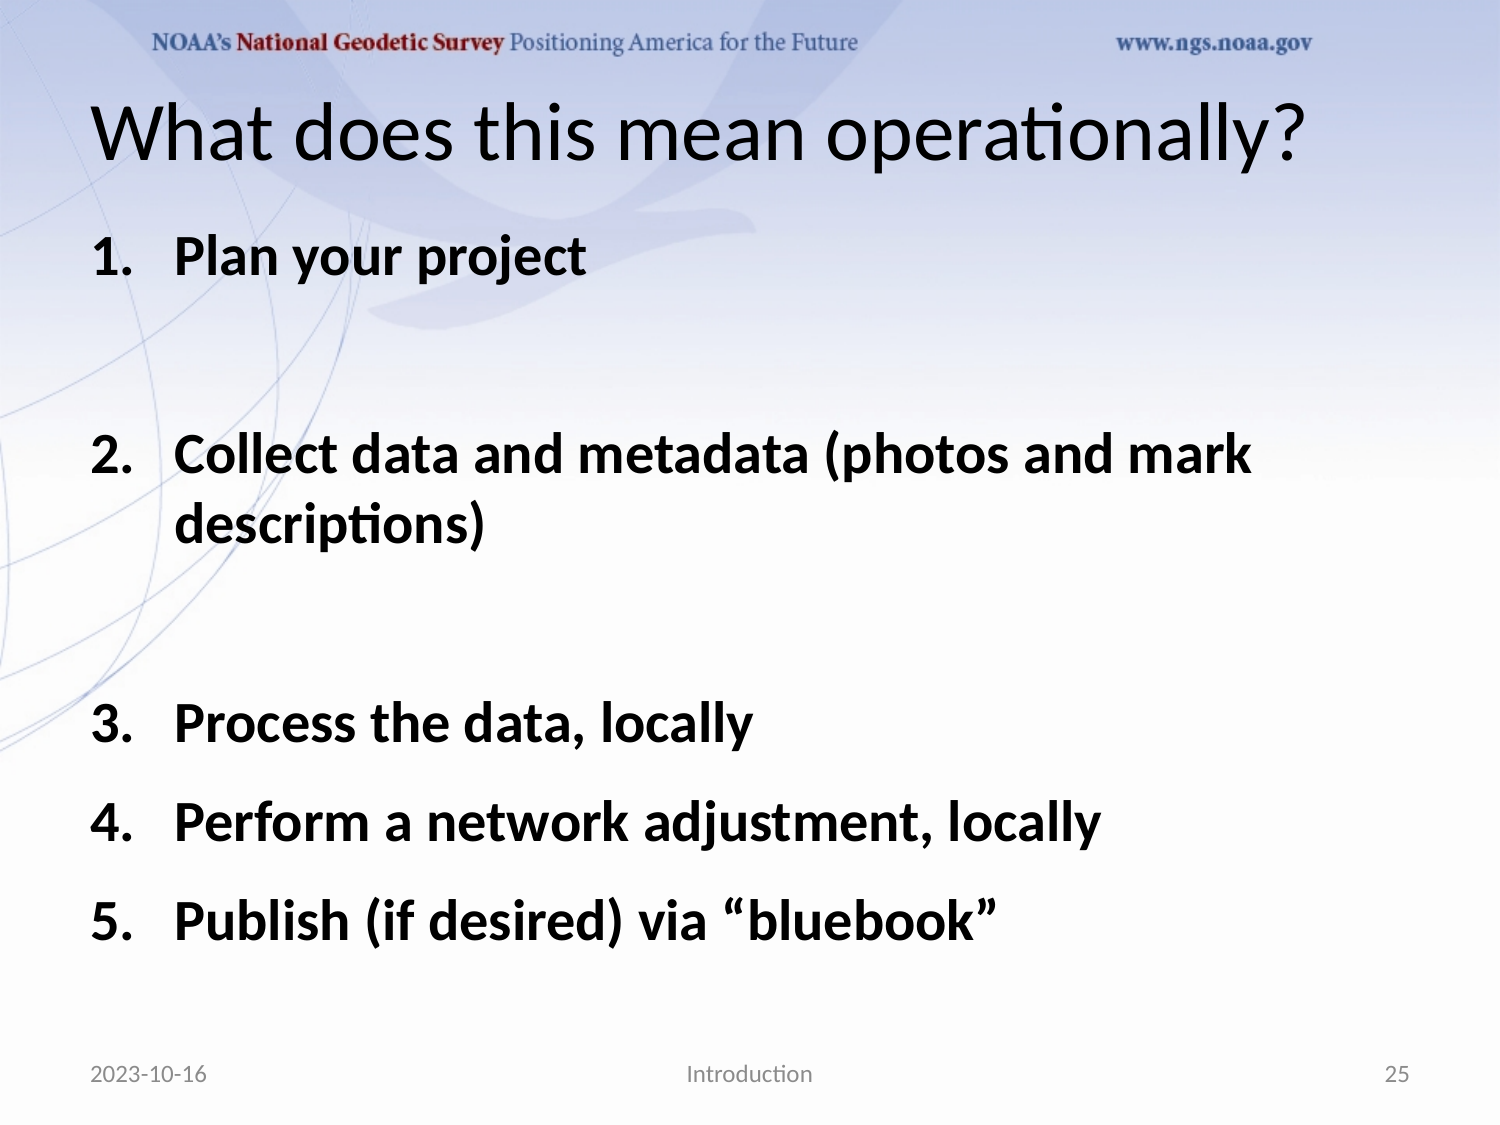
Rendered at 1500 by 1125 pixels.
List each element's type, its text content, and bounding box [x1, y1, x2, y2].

list Plan your project Collect data and metadata (photos and mark descriptions) Process the data, locally Perform a network adjustment, locally Publish (if desired) via “bluebook” [74, 209, 1426, 1021]
title What does this mean operationally? [74, 74, 1426, 181]
footer Introduction [512, 1042, 988, 1103]
picture [0, 0, 1500, 1125]
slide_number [75, 1042, 425, 1103]
slide_number 25 [1074, 1042, 1425, 1103]
